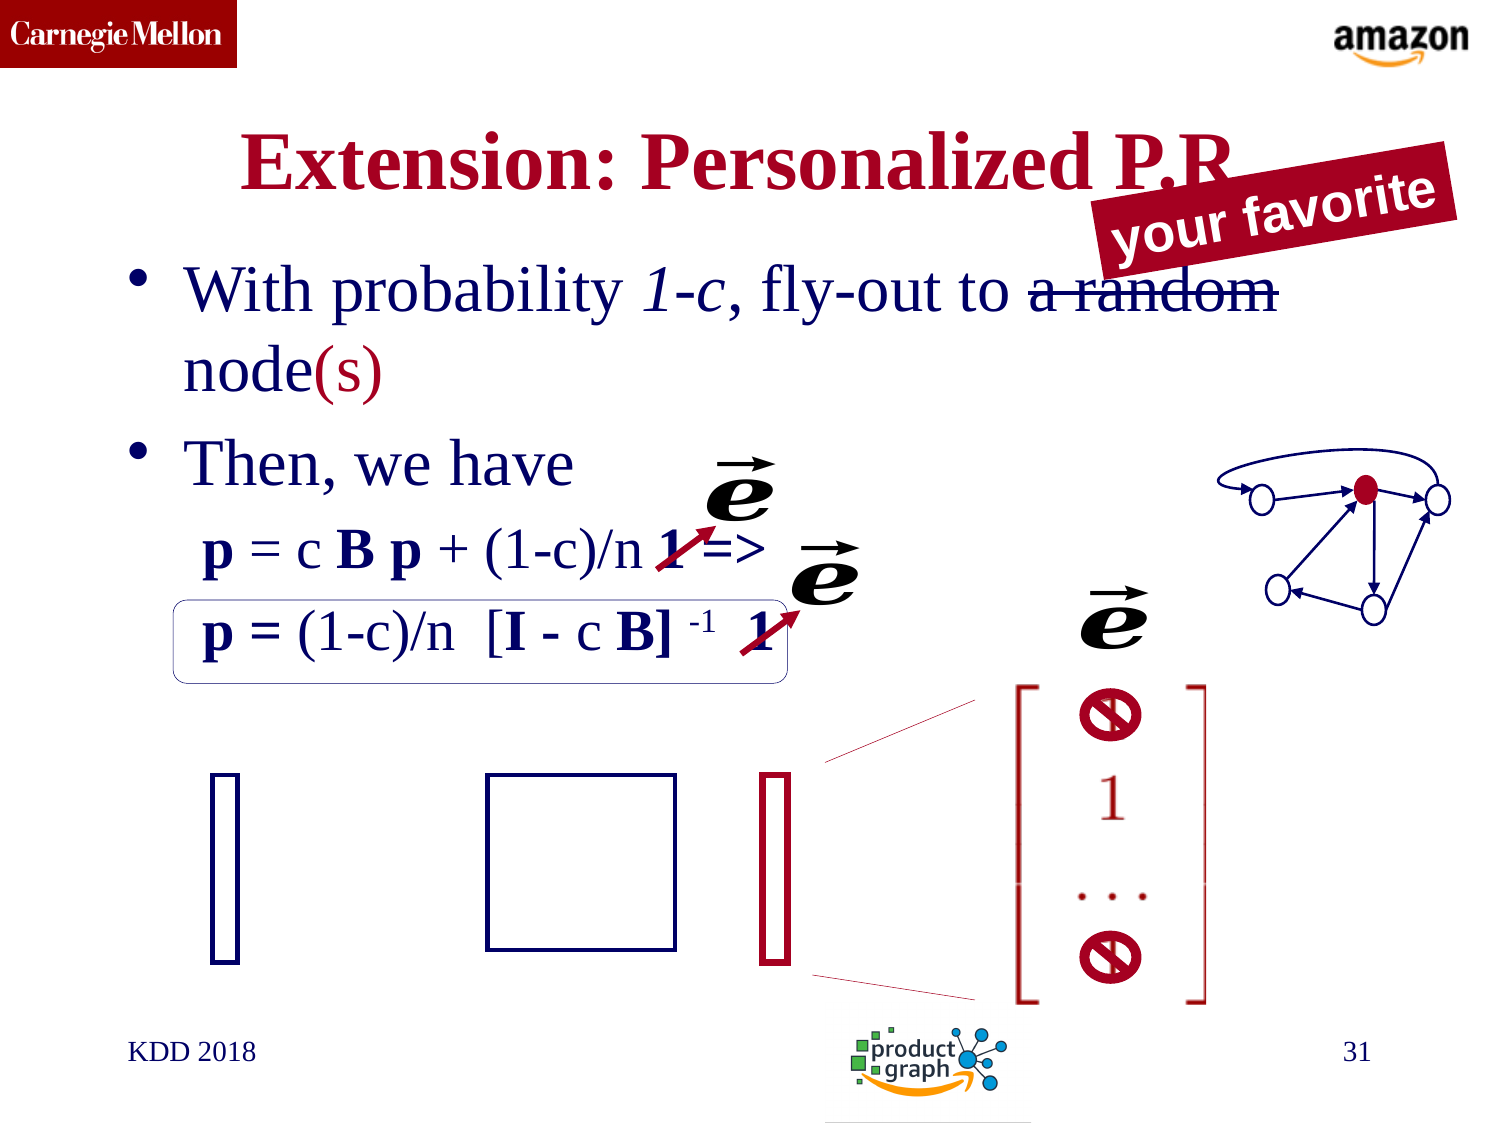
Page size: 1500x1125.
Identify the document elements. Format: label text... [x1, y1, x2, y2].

text_box [762, 774, 788, 963]
text_box [173, 600, 788, 684]
list With probability 1-c, fly-out to a random node(s) Then, we have p = c B p + (1-c)/n 1 => p = (1-c)/n [I - c B] -1 1 [112, 237, 1388, 1001]
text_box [1249, 474, 1451, 626]
picture [1014, 683, 1207, 1005]
slide_number 31 [1074, 1024, 1388, 1101]
text_box [487, 774, 675, 950]
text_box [824, 699, 976, 763]
title Extension: Personalized P.R. [112, 99, 1388, 213]
text_box [212, 774, 238, 963]
picture [1322, 4, 1484, 88]
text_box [740, 609, 801, 655]
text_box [656, 525, 717, 570]
text_box your favorite [1090, 141, 1458, 280]
slide_number KDD 2018 [112, 1024, 426, 1101]
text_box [812, 974, 976, 1001]
picture [0, 0, 237, 68]
